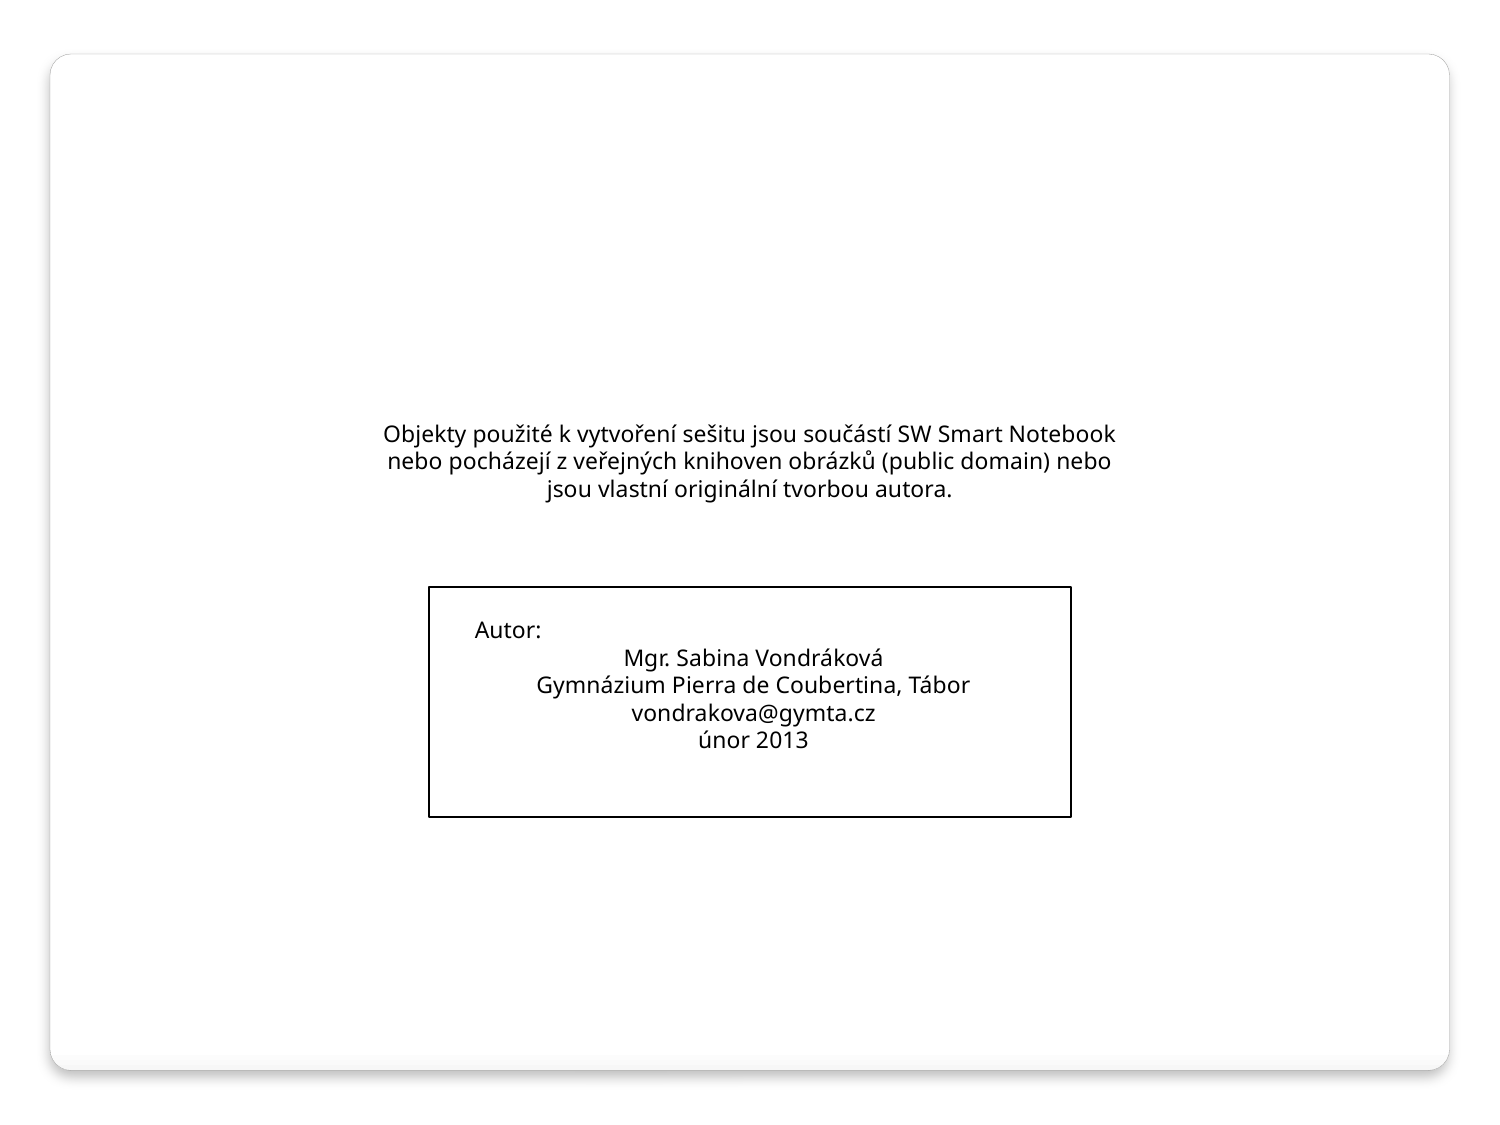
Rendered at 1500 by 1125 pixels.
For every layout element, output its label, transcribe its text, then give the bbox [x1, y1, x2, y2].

text_box [426, 583, 1074, 821]
text_box Objekty použité k vytvoření sešitu jsou součástí SW Smart Notebook nebo pocházejí z veřejných knihoven obrázků (public domain) nebo jsou vlastní originální tvorbou autora. [363, 412, 1137, 509]
text_box Autor: Mgr. Sabina Vondráková Gymnázium Pierra de Coubertina, Tábor vondrakova@gymta.cz únor 2013 [461, 609, 1047, 761]
